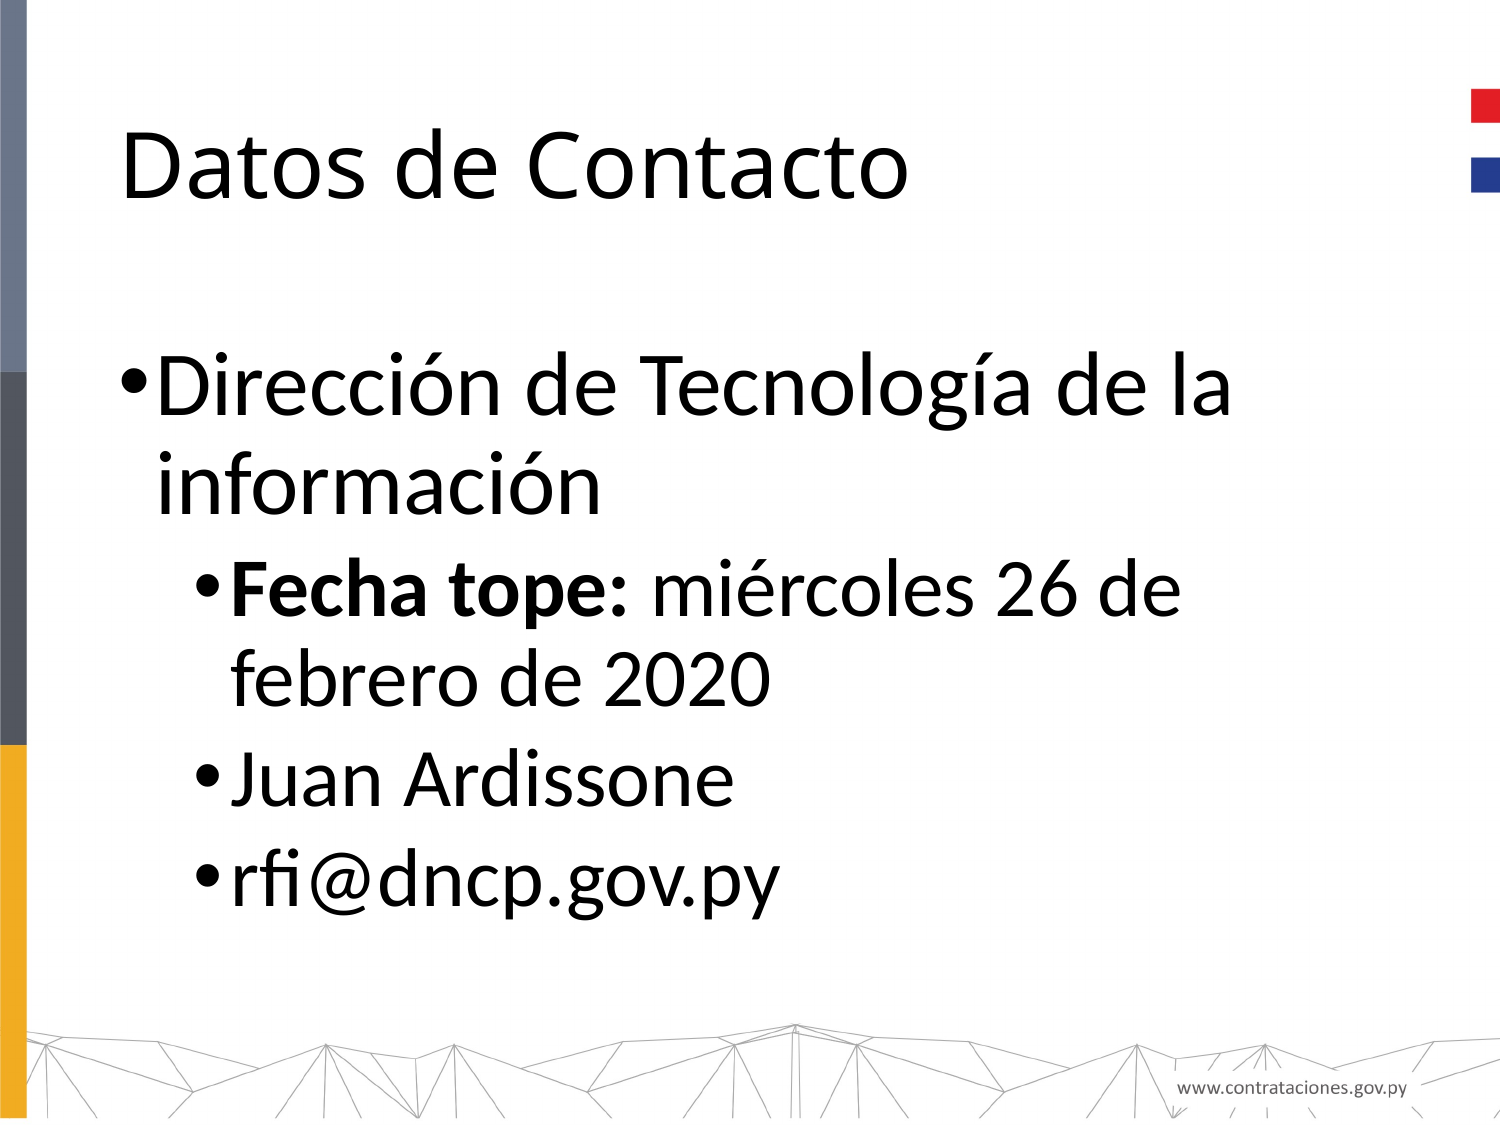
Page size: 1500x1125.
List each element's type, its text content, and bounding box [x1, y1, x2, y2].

title Datos de Contacto [103, 59, 1397, 278]
picture [0, 0, 1500, 1125]
list Dirección de Tecnología de la información Fecha tope: miércoles 26 de febrero de 2020 Juan Ardissone rfi@dncp.gov.py [103, 328, 1397, 1014]
